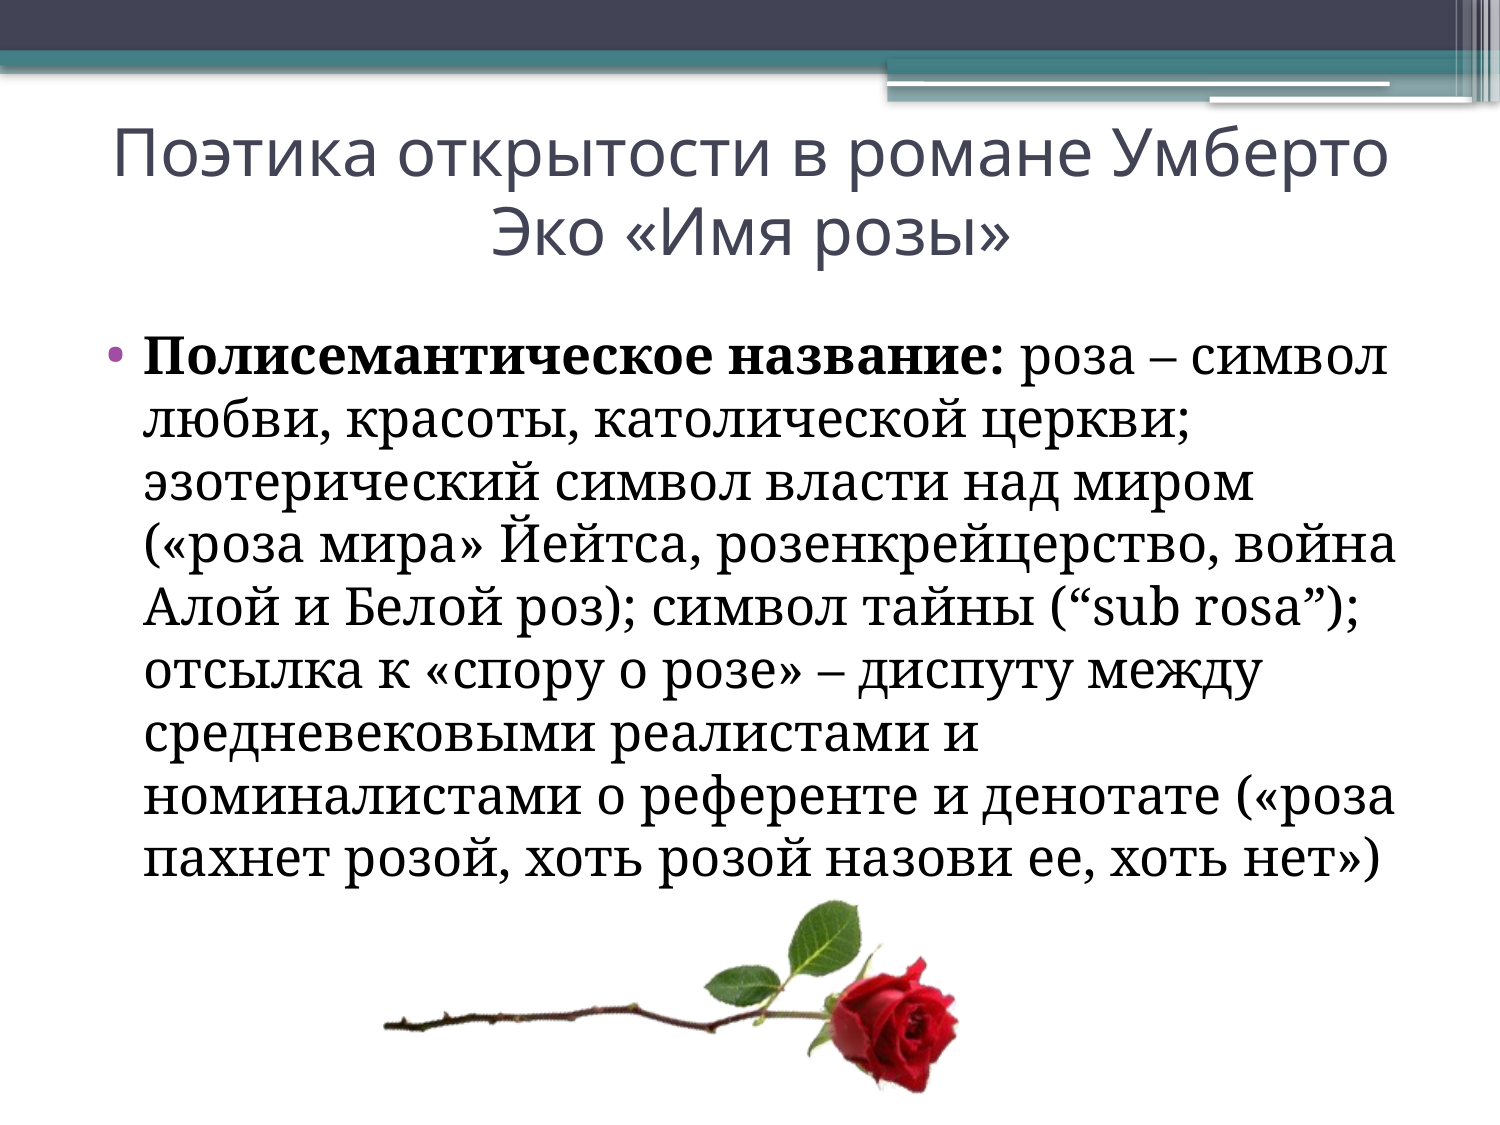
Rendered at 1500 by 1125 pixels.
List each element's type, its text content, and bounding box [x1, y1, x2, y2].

title Поэтика открытости в романе Умберто Эко «Имя розы» [76, 101, 1427, 277]
list Полисемантическое название: роза – символ любви, красоты, католической церкви; эзотерический символ власти над миром («роза мира» Йейтса, розенкрейцерство, война Алой и Белой роз); символ тайны (“sub rosa”); отсылка к «спору о розе» – диспуту между средневековыми реалистами и номиналистами о референте и денотате («роза пахнет розой, хоть розой назови ее, хоть нет») [75, 314, 1425, 965]
picture [383, 893, 964, 1096]
